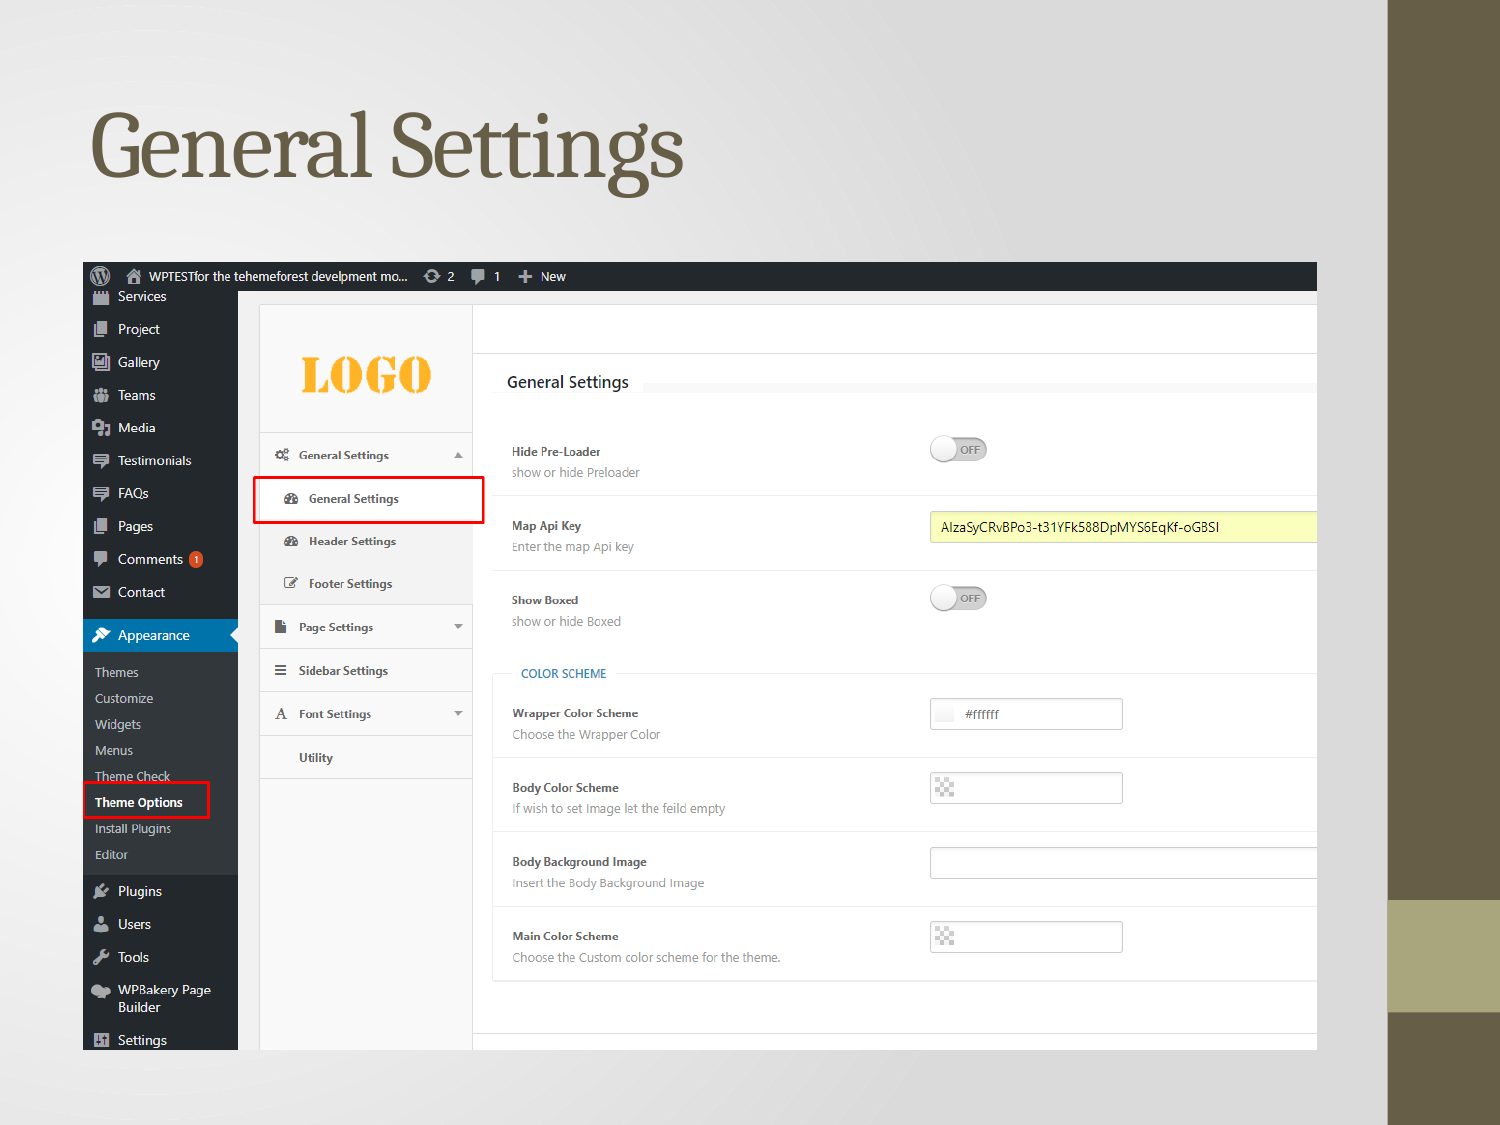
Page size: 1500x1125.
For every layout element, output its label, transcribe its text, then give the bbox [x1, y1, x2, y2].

title General Settings [75, 45, 1325, 233]
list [83, 261, 1317, 1051]
